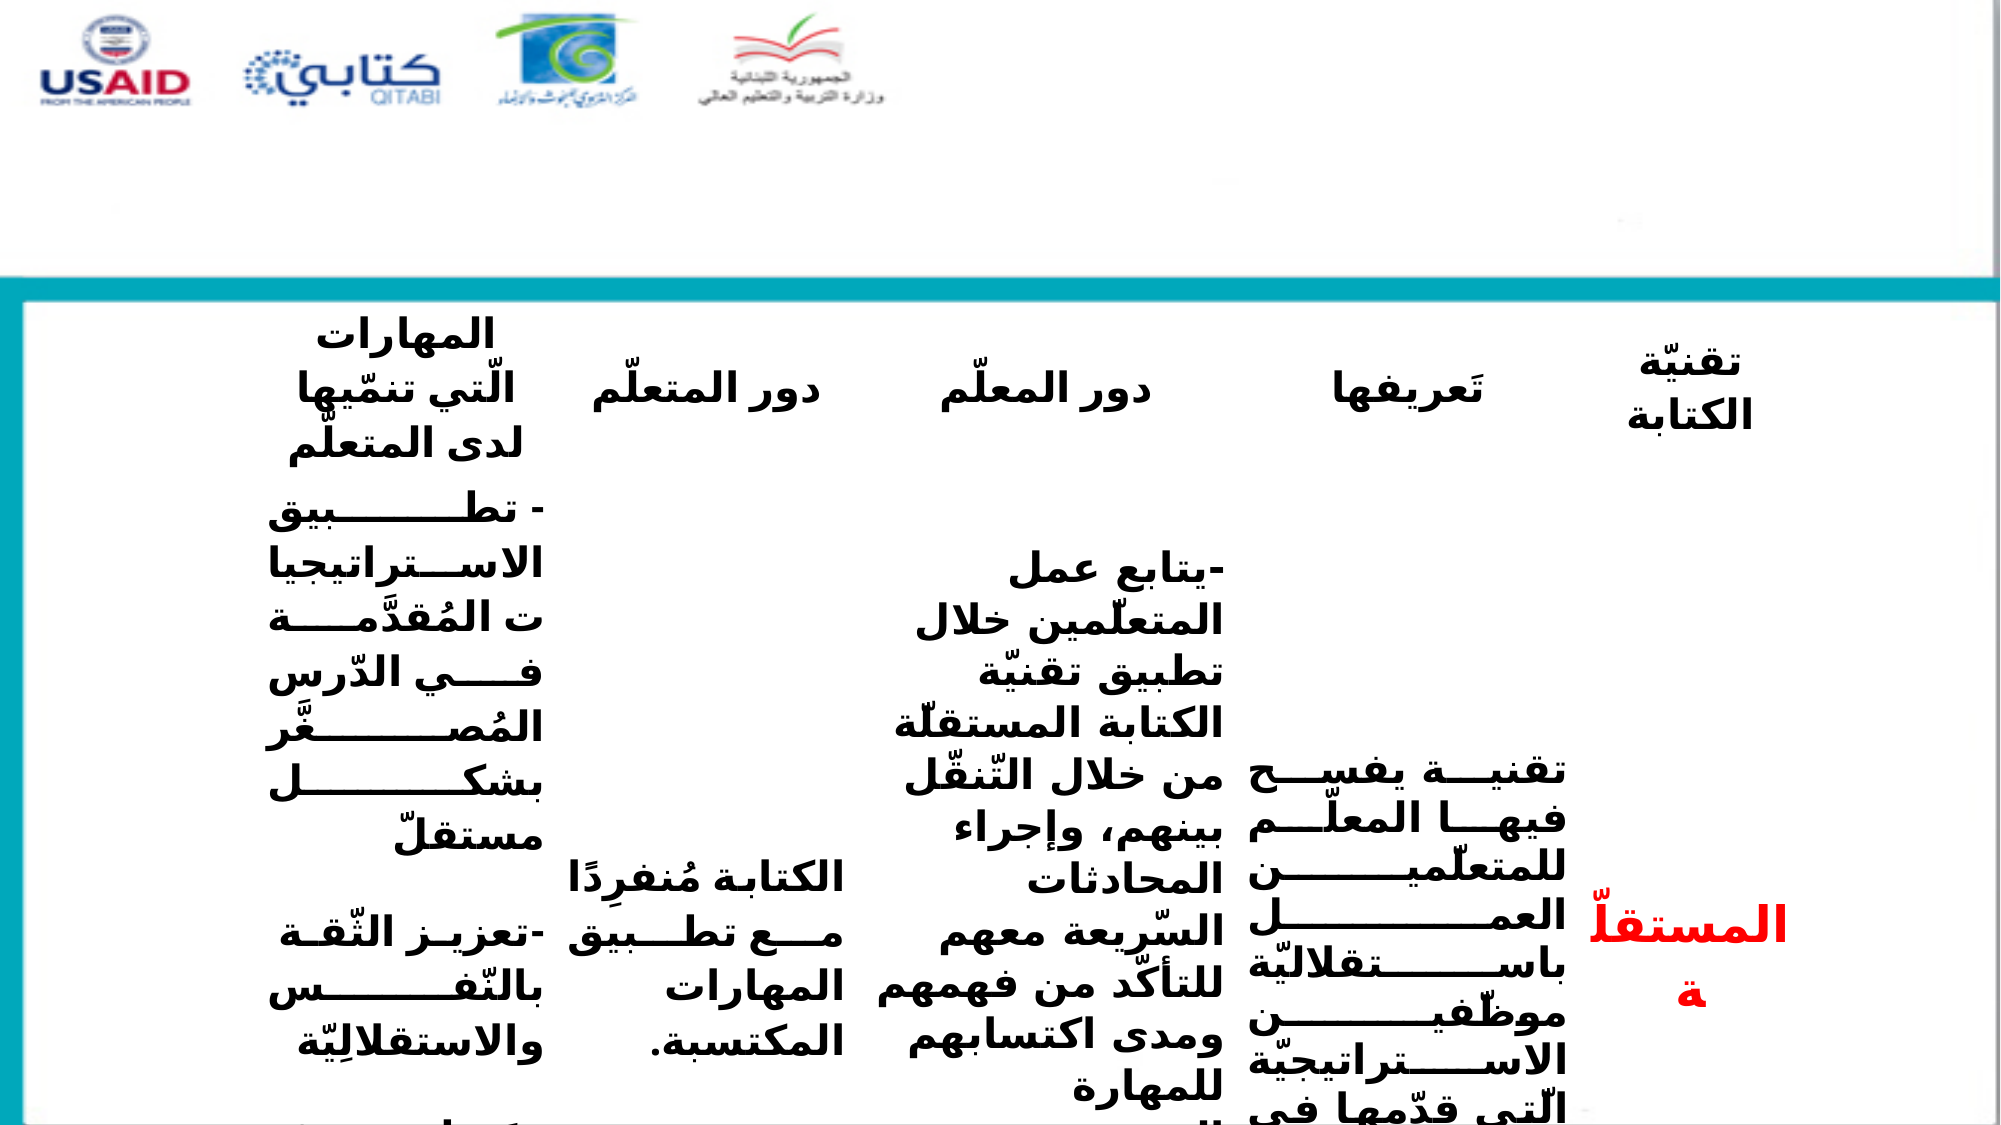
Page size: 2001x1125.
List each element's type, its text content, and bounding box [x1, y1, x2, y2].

table_header المهارات الّتي تنمّيها لدى المتعلّم [256, 305, 556, 480]
table_cell الكتابة مُنفرِدًا مع تطبيق المهارات المكتسبة. [556, 480, 857, 1125]
table_header تقنيّة الكتابة [1580, 305, 1801, 480]
table_header تَعريفها [1237, 305, 1580, 480]
table_header دور المعلّم [857, 305, 1237, 480]
picture [0, 0, 2001, 1125]
table_cell -يتابع عمل المتعلّمين خلال تطبيق تقنيّة الكتابة المستقلّة من خلال التّنقّل بينهم، وإجراء المحادثات السّريعة معهم للتأكّد من فهمهم ومدى اكتسابهم للمهارة المستهدفة. -يحضّر موارد تتلاءم مع مستوى المتعلّمين المتقدّمين [857, 480, 1237, 1125]
table_cell المستقلّة [1580, 480, 1801, 1125]
table_header دور المتعلّم [556, 305, 857, 480]
table_cell - تطبيق الاستراتيجيات المُقدَّمة في الدّرس المُصغَّر بشكل مستقلّ -تعزيز الثّقة بالنّفس والاستقلالِيّة - تَوظيف المعرفة والمهارات الكتابيّة في مواقف جديدة. [256, 480, 556, 1125]
table_cell تقنية يفسح فيها المعلّم للمتعلّمين العمل باستقلاليّة موظّفين الاستراتيجيّة الّتي قدّمها في الدّرس. [1237, 480, 1580, 1125]
